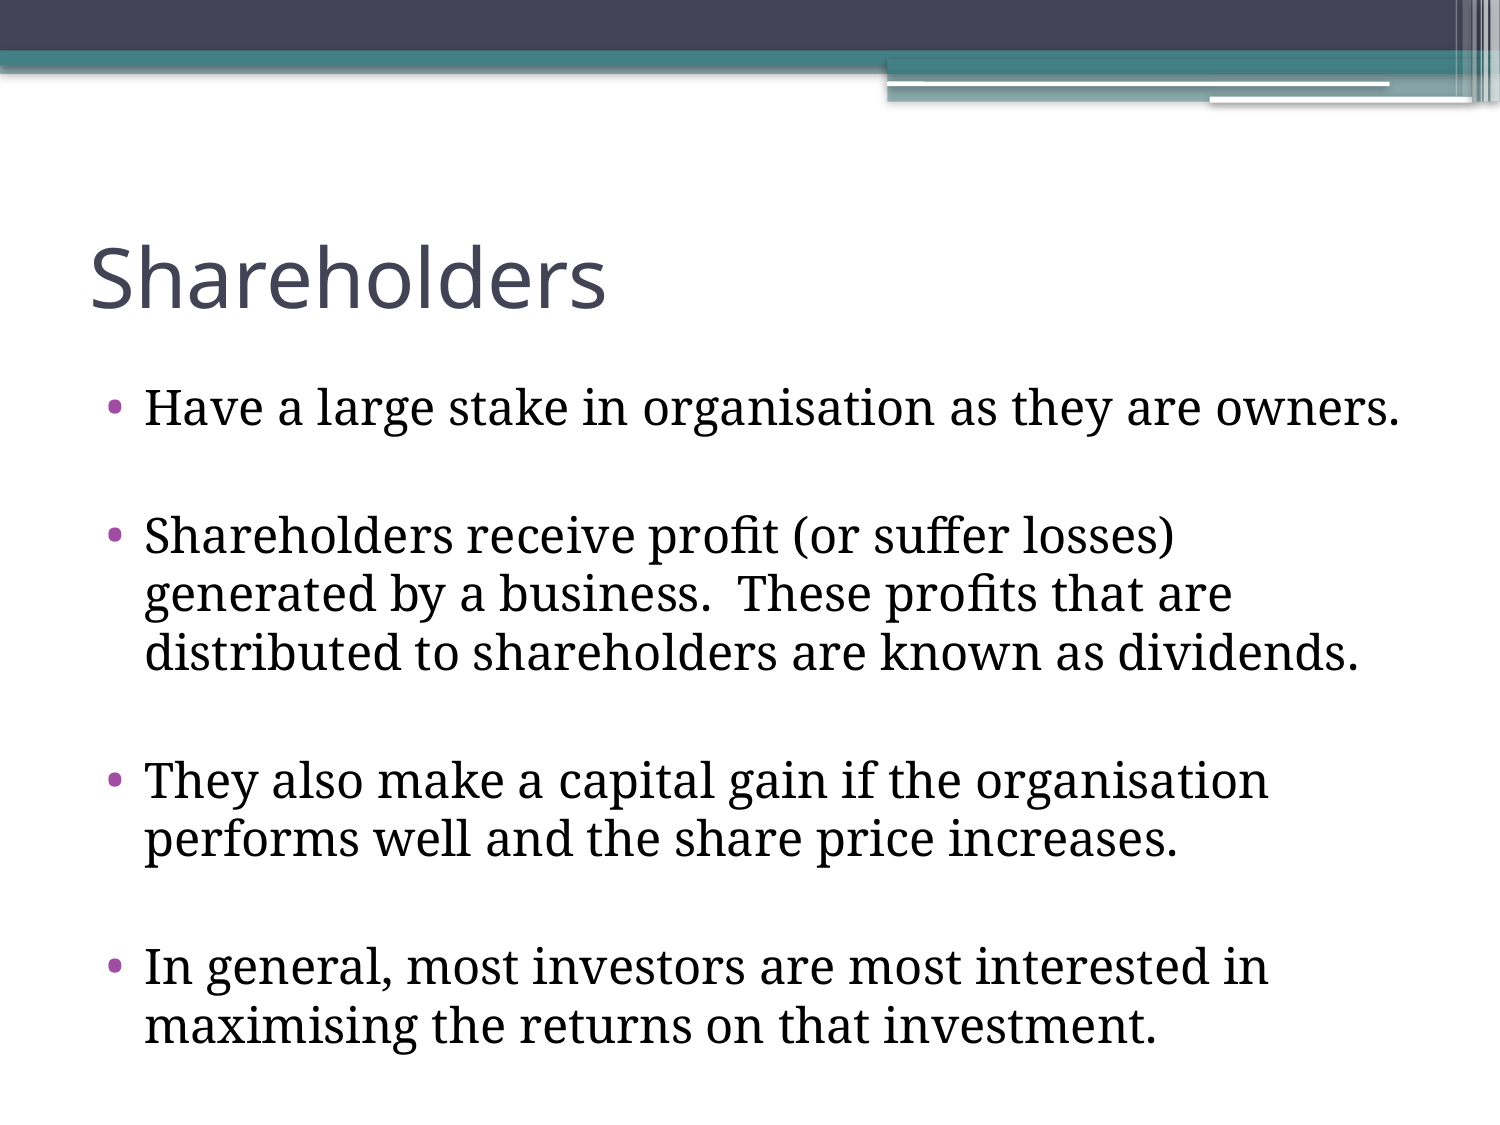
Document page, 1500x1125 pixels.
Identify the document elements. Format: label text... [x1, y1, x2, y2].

title Shareholders [75, 187, 1425, 363]
list Have a large stake in organisation as they are owners. Shareholders receive profit (or suffer losses) generated by a business. These profits that are distributed to shareholders are known as dividends. They also make a capital gain if the organisation performs well and the share price increases. In general, most investors are most interested in maximising the returns on that investment. [75, 368, 1425, 1079]
